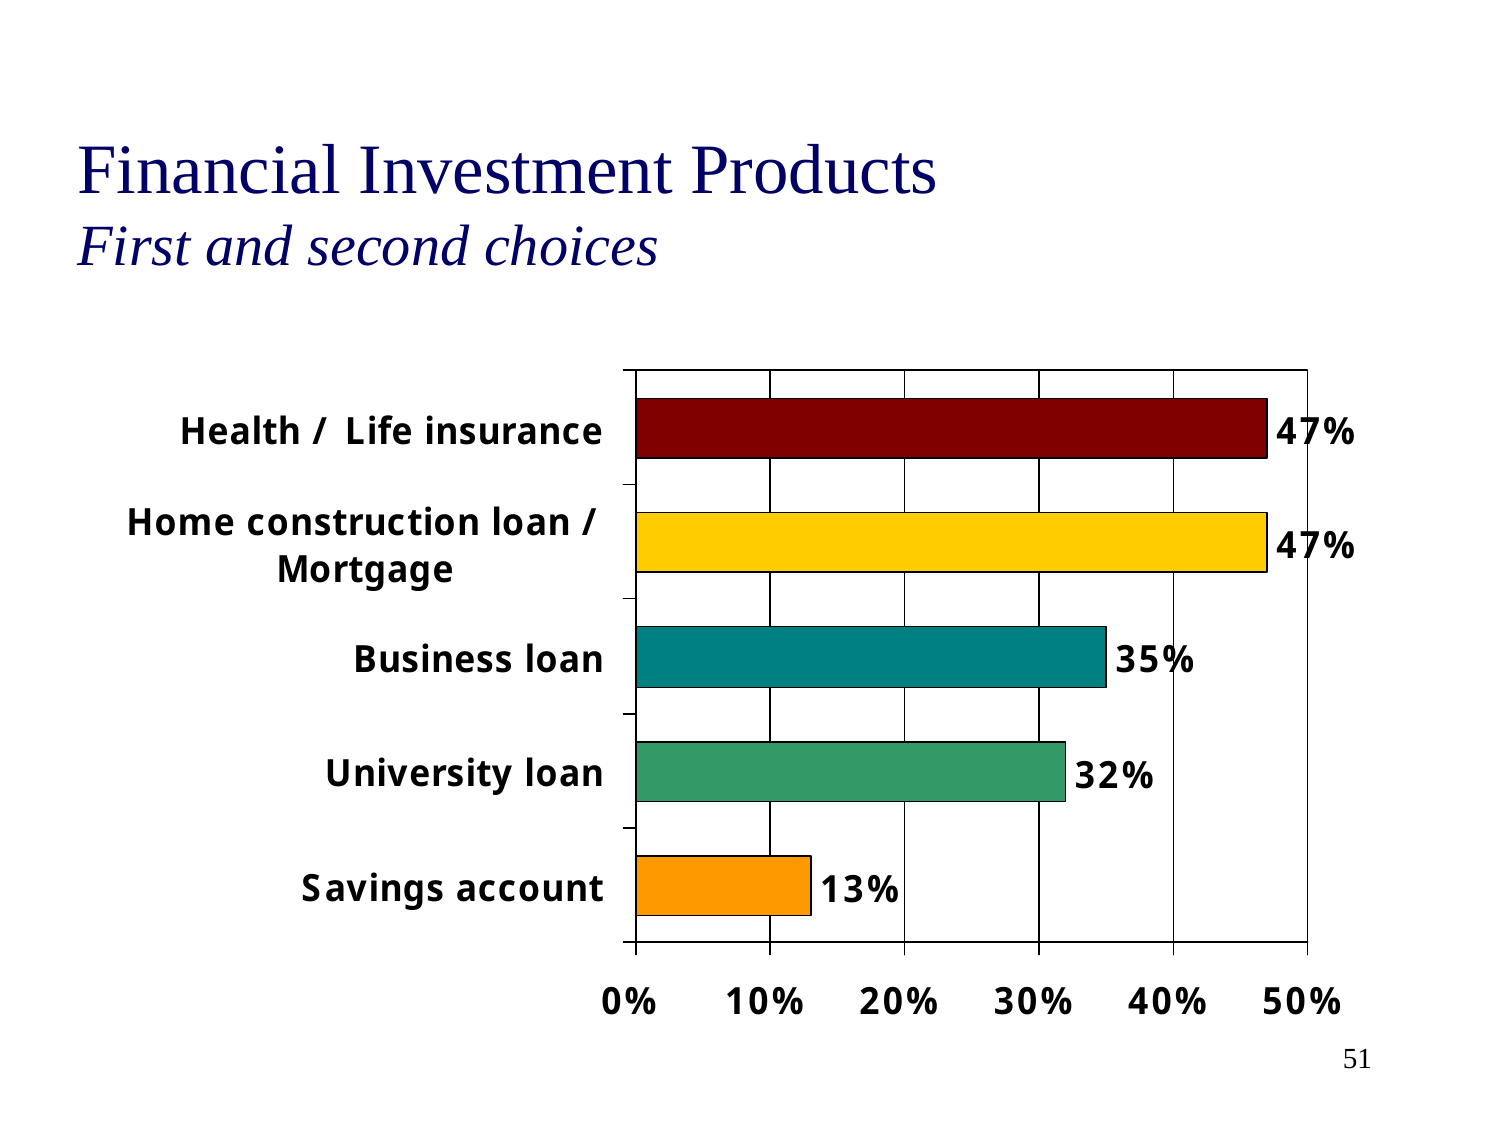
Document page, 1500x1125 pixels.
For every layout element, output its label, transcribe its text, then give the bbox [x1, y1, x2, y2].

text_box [112, 362, 1388, 1038]
slide_number 51 [1074, 1045, 1388, 1108]
title Financial Investment Products First and second choices [62, 74, 1438, 326]
